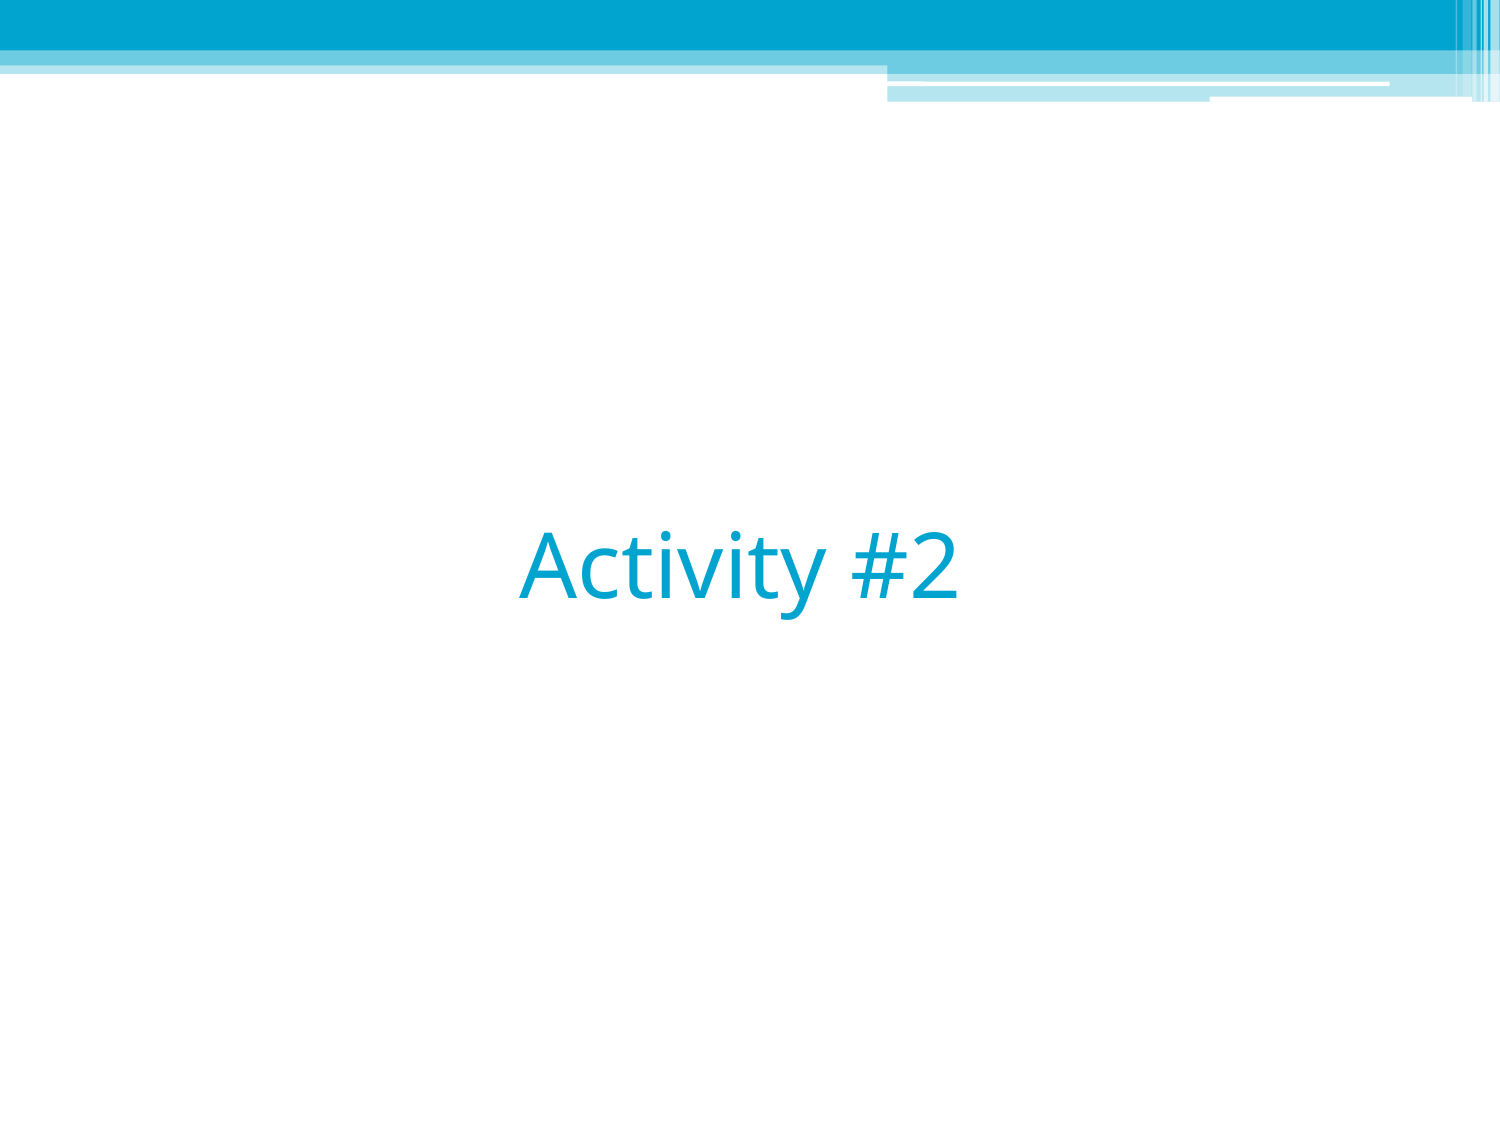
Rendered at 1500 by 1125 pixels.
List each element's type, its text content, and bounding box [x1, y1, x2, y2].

list Activity #2 [62, 500, 1413, 625]
